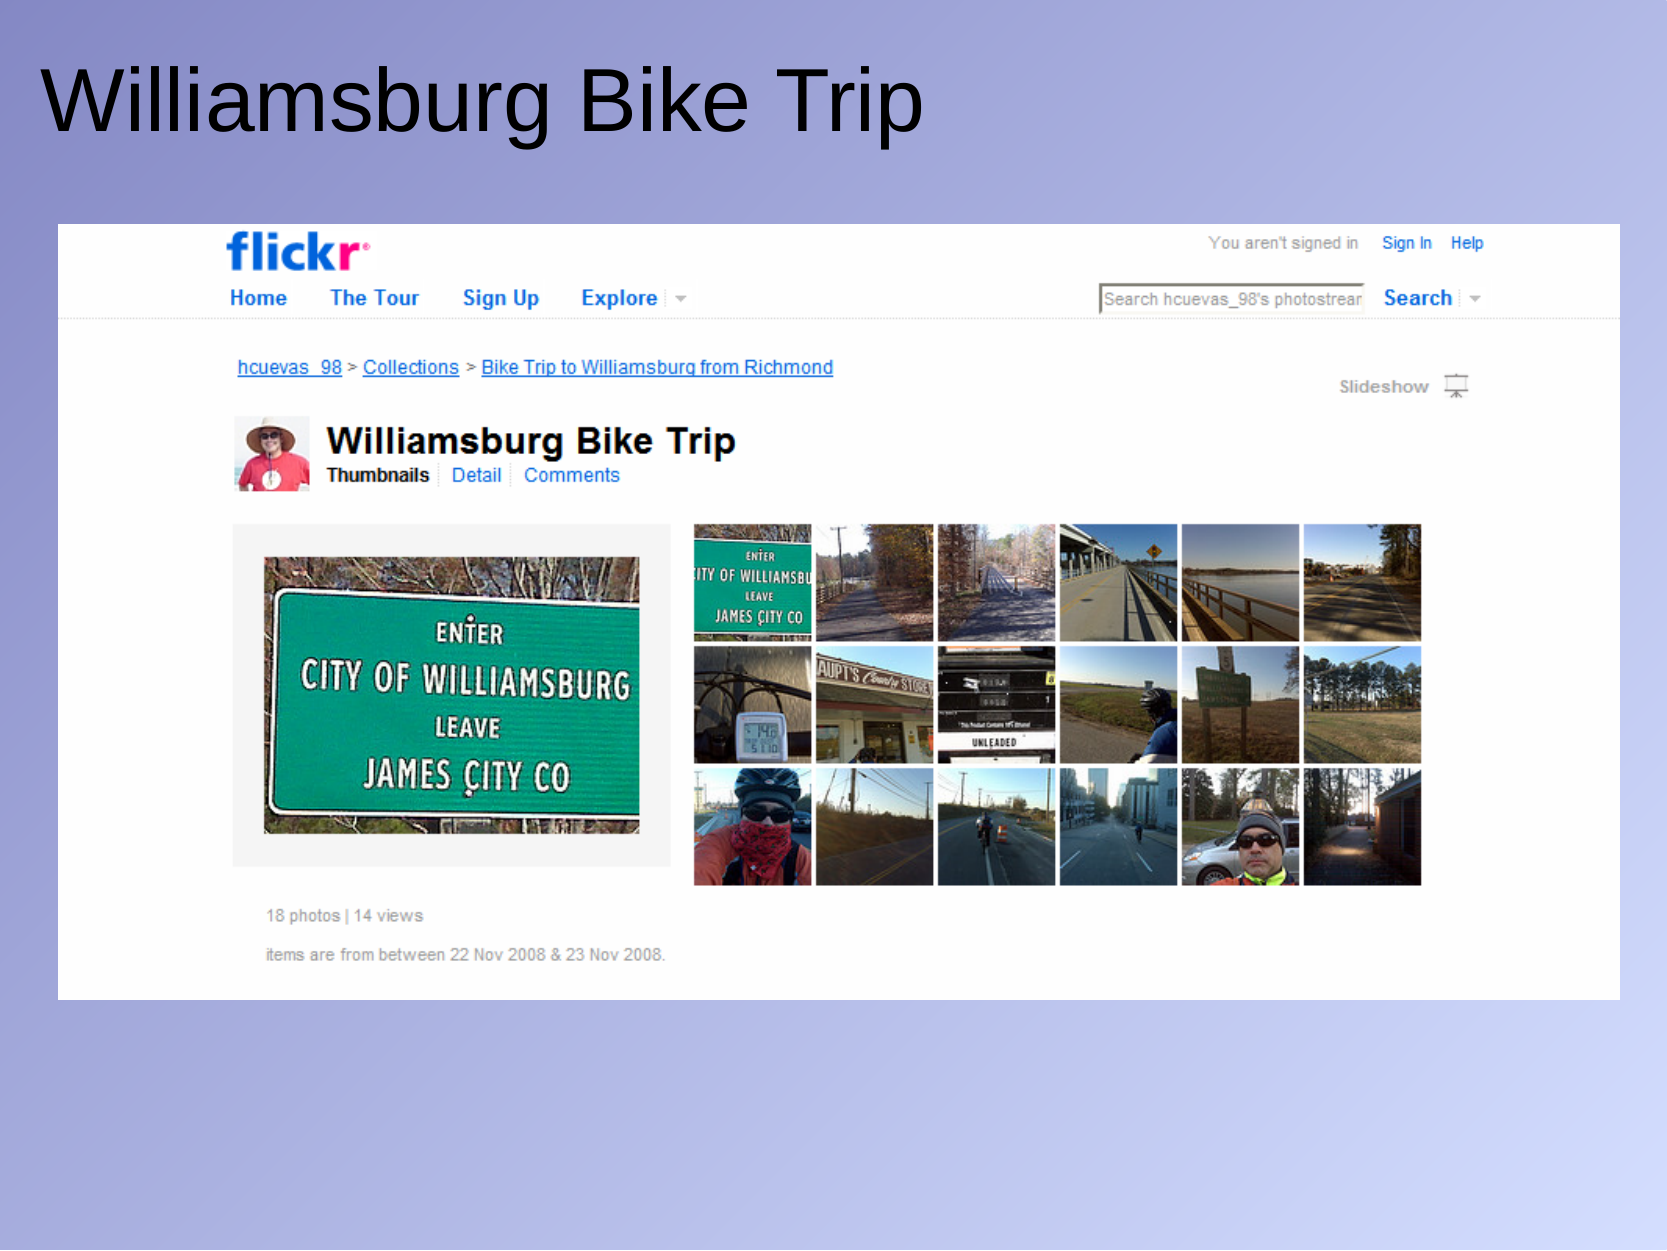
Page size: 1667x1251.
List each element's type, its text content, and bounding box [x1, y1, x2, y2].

list [40, 299, 1627, 1201]
title Williamsburg Bike Trip [40, 49, 1627, 201]
picture [58, 224, 1620, 1001]
